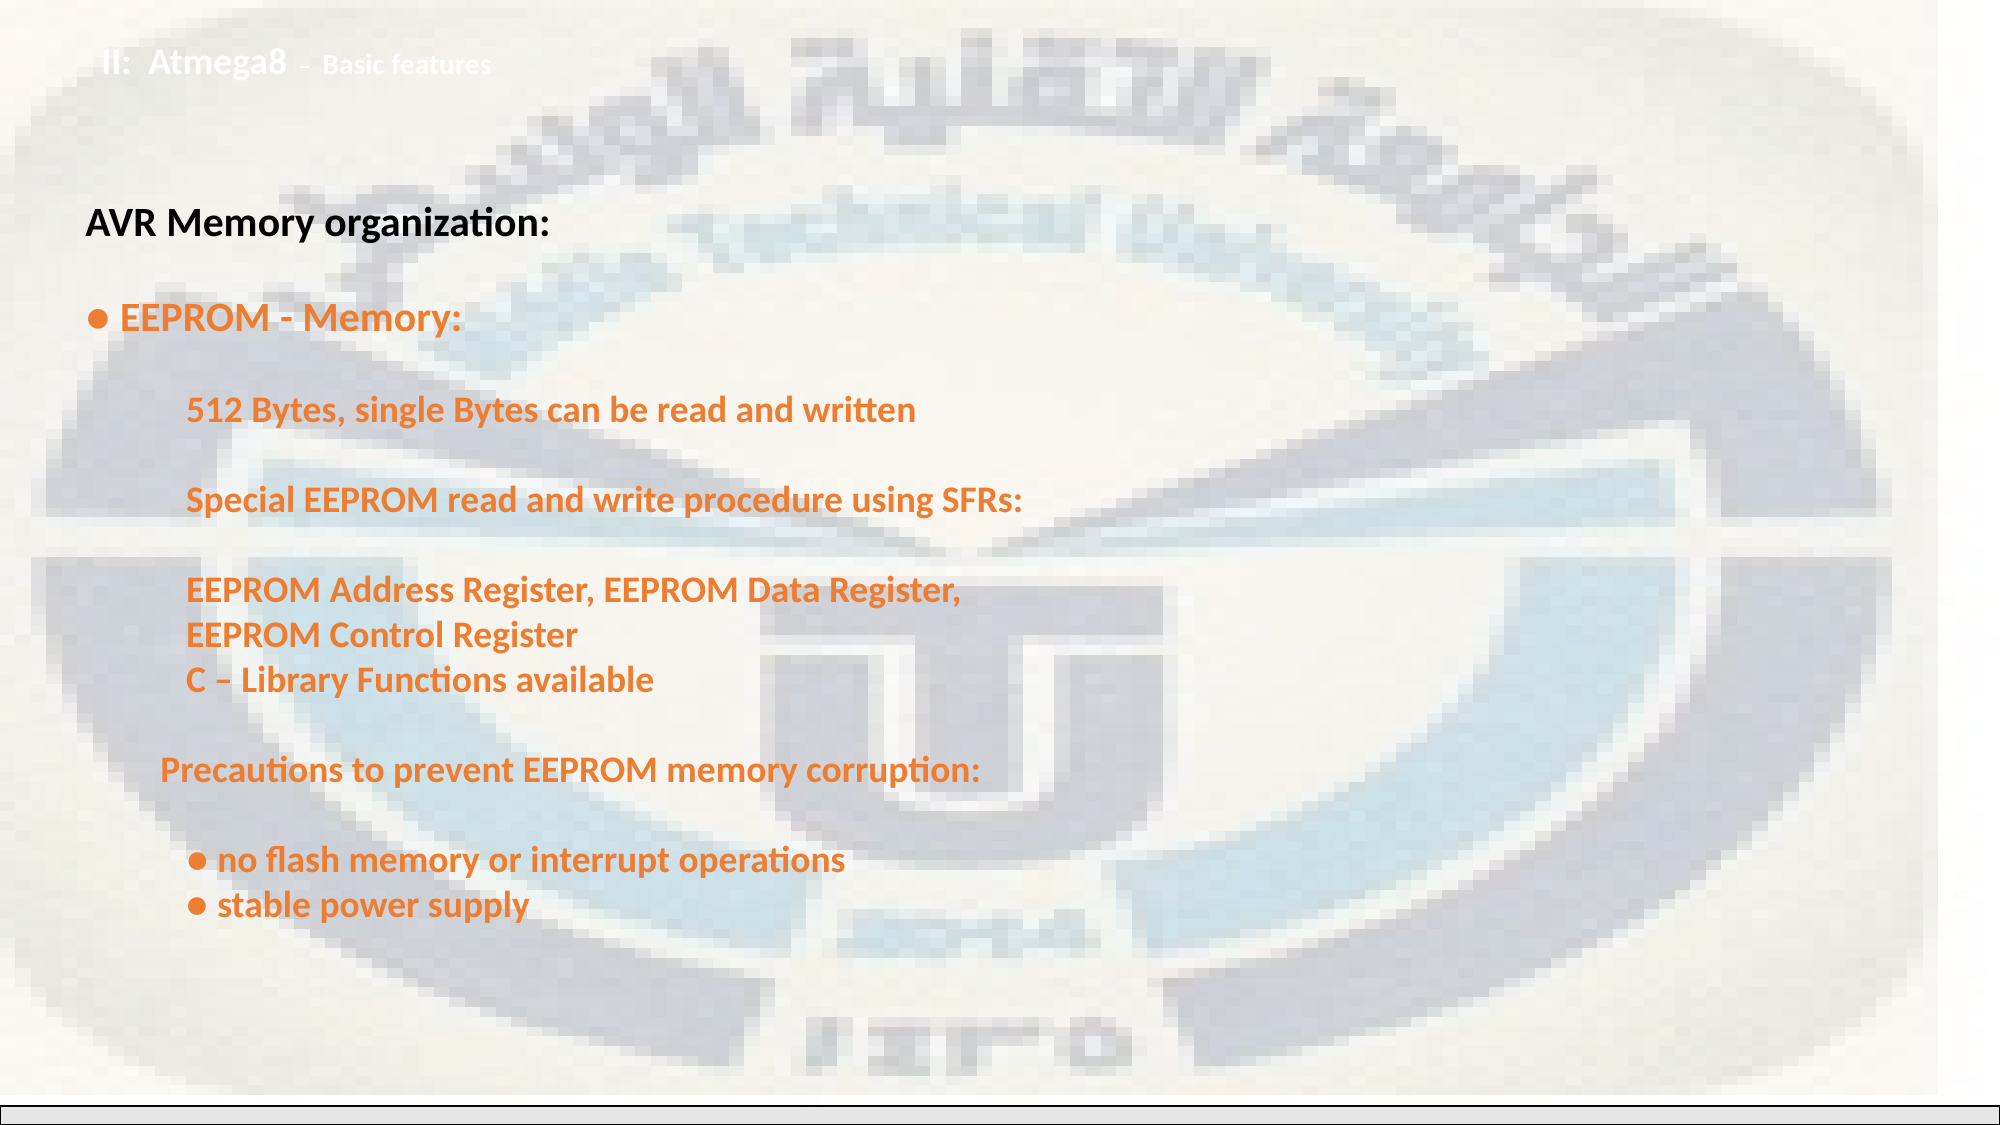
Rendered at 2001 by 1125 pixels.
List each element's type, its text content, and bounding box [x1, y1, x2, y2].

text_box Label Operator Operand[s] ;Comment INIT: mov ax, bx ; Copy contents of bx into ax Label - INIT: Operator - mov Operands - ax and bx Comment - alphanumeric string between ; and \n Not case sensitive Unlike other assemblers, destination operand is first mov is the mnemonic that the assembler translates into an opcode [0, 0, 2000, 1105]
text_box II: Atmega8 – Basic features [86, 29, 1457, 90]
text_box [0, 1105, 2000, 1125]
text_box AVR Memory organization: ● EEPROM - Memory: 512 Bytes, single Bytes can be read and written Special EEPROM read and write procedure using SFRs: EEPROM Address Register, EEPROM Data Register, EEPROM Control Register C – Library Functions available Precautions to prevent EEPROM memory corruption: ● no flash memory or interrupt operations ● stable power supply [70, 187, 1930, 1022]
